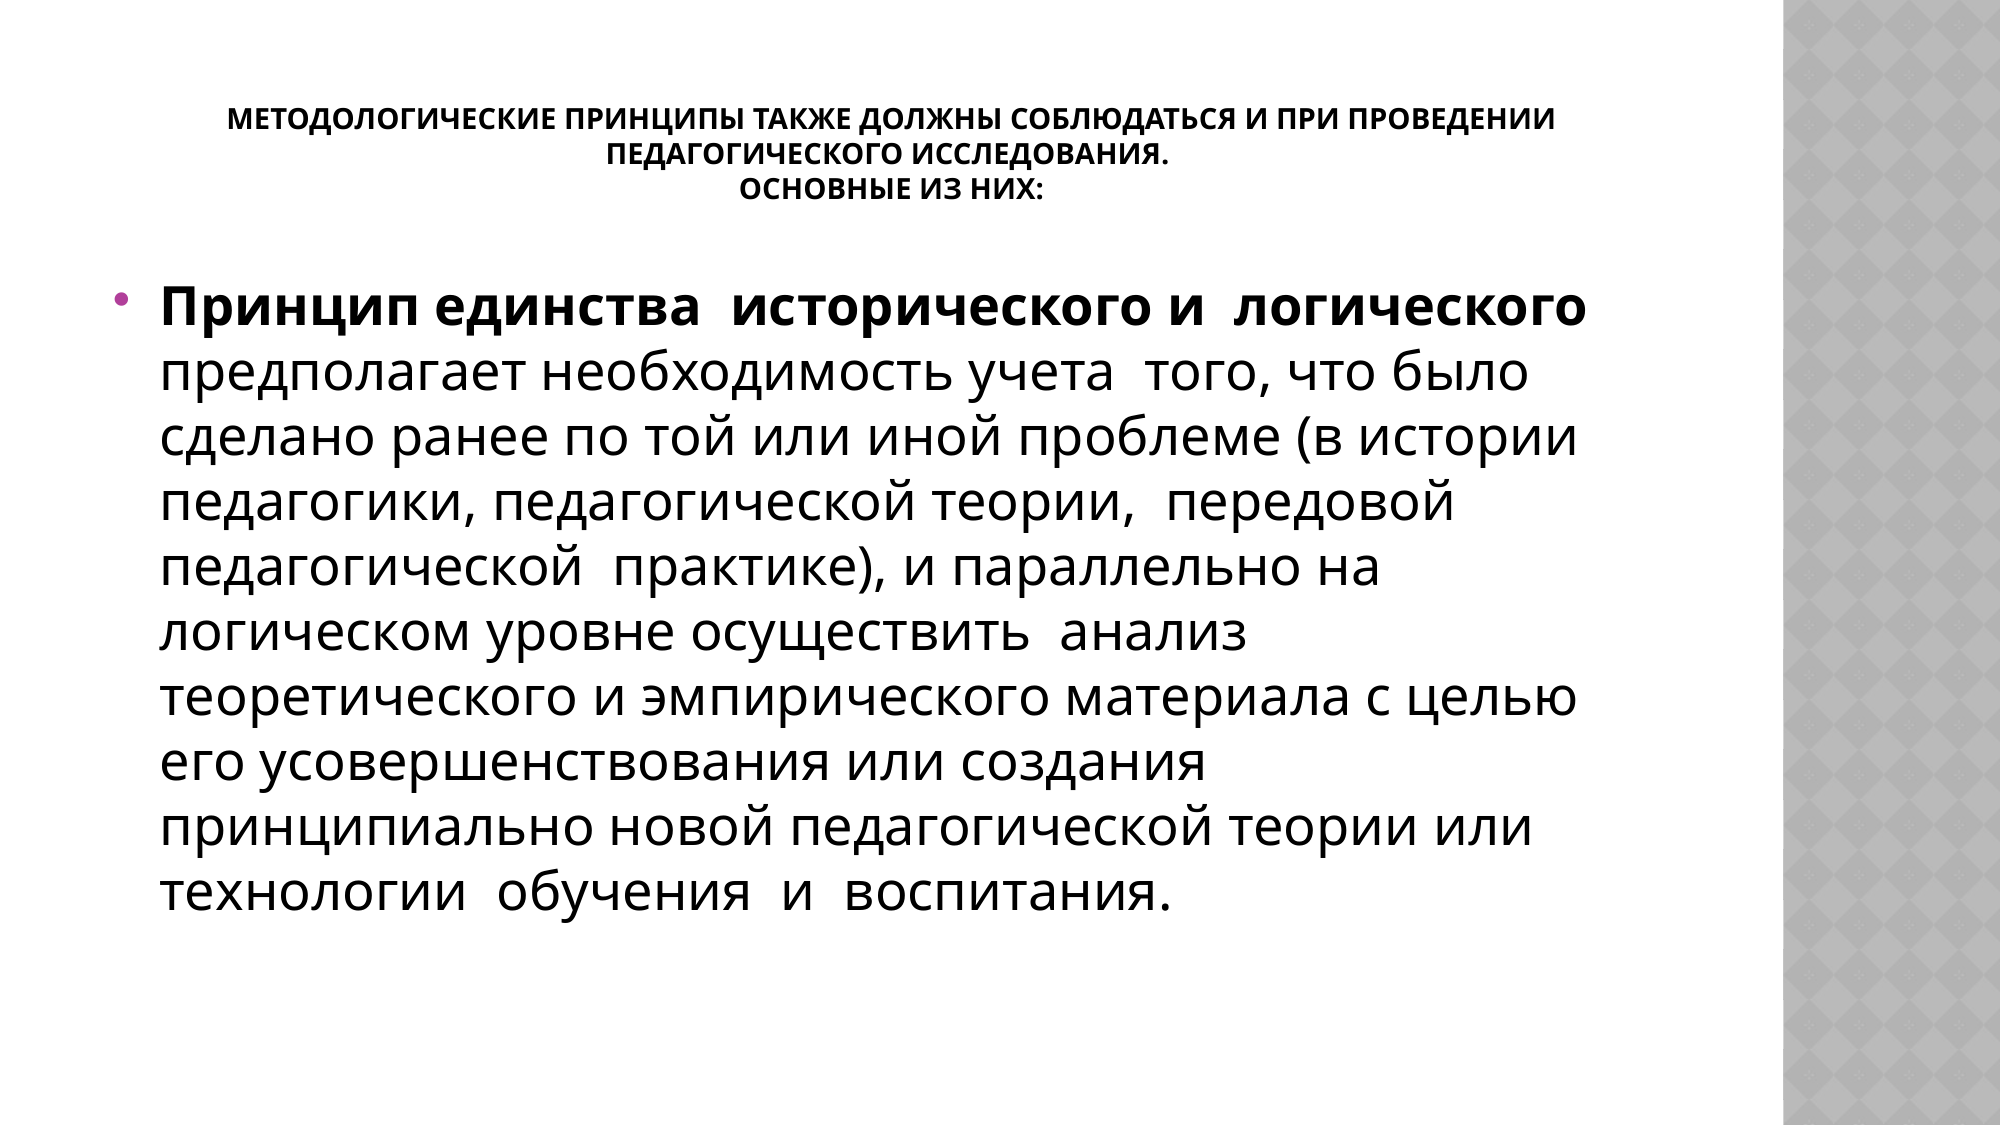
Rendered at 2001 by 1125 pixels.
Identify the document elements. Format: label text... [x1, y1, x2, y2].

list Принцип единства исторического и логического предполагает необходимость учета того, что было сделано ранее по той или иной проблеме (в истории педагогики, педагогической теории, передовой педагогической практике), и параллельно на логическом уровне осуществить анализ теоретического и эмпирического материала с целью его усовершенствования или создания принципиально новой педагогической теории или технологии обучения и воспитания. [99, 264, 1684, 1059]
title Методологические принципы также должны соблюдаться и при проведении педагогического исследования. Основные из них: [99, 52, 1684, 240]
